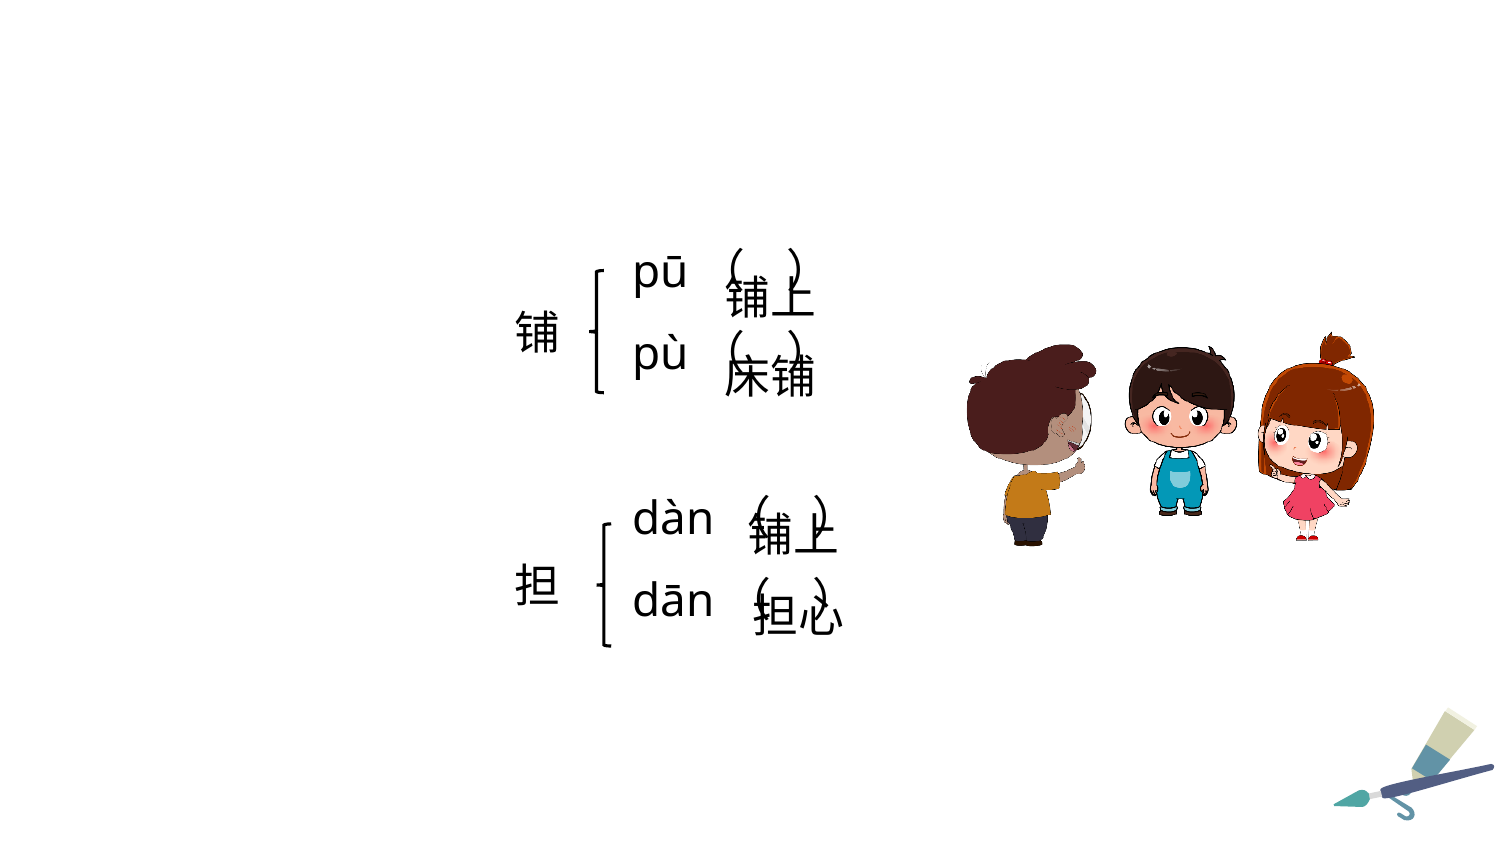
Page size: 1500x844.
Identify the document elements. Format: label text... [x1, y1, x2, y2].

text_box 铺上 [732, 498, 854, 569]
text_box 铺 [499, 296, 536, 367]
text_box [596, 523, 612, 647]
text_box 床铺 [709, 340, 831, 410]
text_box 铺上 [709, 261, 831, 331]
text_box 担心 [737, 579, 860, 649]
picture [928, 296, 1406, 570]
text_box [1358, 708, 1481, 844]
text_box [589, 270, 604, 394]
text_box pū（ ） pù（ ） dàn（ ） dān（ ） [617, 151, 1030, 634]
text_box 担 [499, 549, 545, 620]
